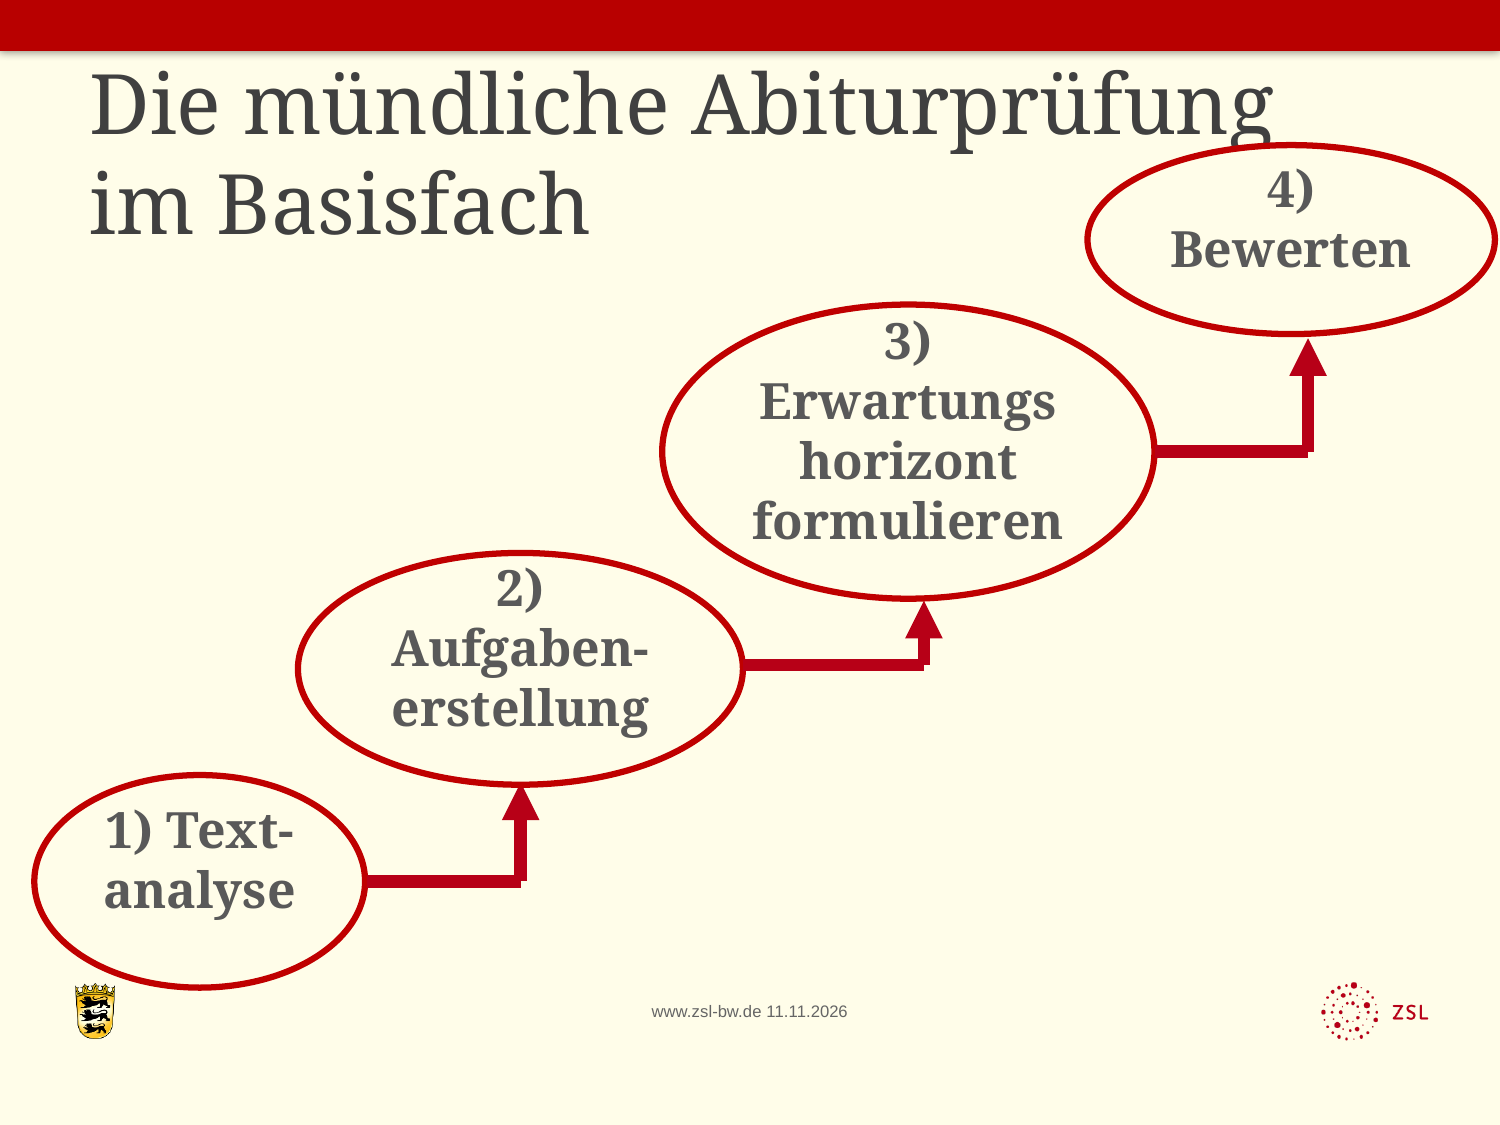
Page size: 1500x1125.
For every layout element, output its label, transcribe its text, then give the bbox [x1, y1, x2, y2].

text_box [34, 774, 521, 988]
picture [1320, 981, 1429, 1041]
text_box 4) Bewerten [1085, 143, 1497, 335]
title Die mündliche Abiturprüfung im Basisfach [75, 108, 1425, 203]
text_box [661, 304, 1309, 599]
picture [73, 988, 117, 1041]
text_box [297, 552, 925, 785]
